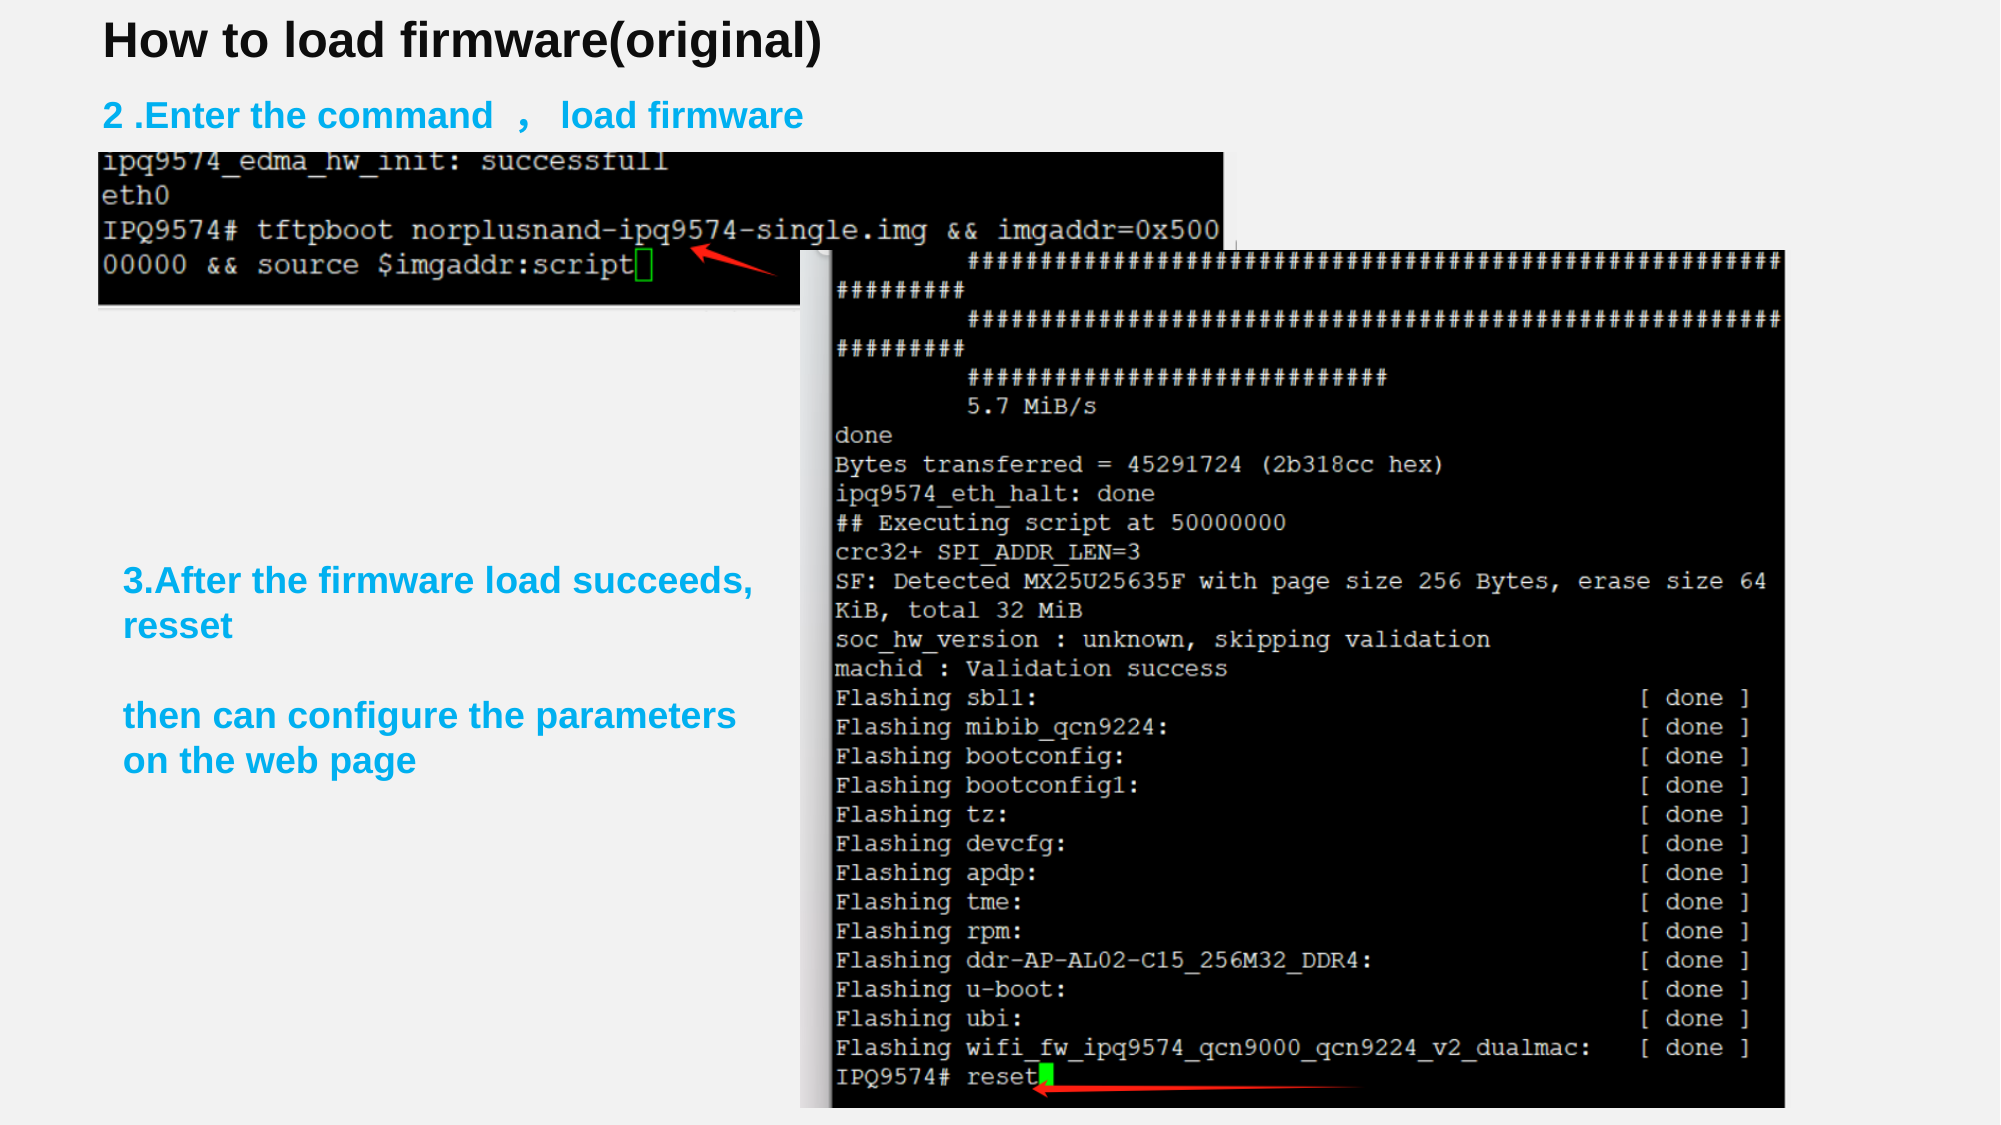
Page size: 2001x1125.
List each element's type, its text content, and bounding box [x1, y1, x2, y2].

text_box 2 .Enter the command ，load firmware [87, 83, 1020, 144]
text_box How to load firmware(original) [87, 0, 1116, 75]
picture [98, 152, 1791, 1108]
text_box 3.After the firmware load succeeds, resset then can configure the parameters on the web page [108, 548, 775, 788]
